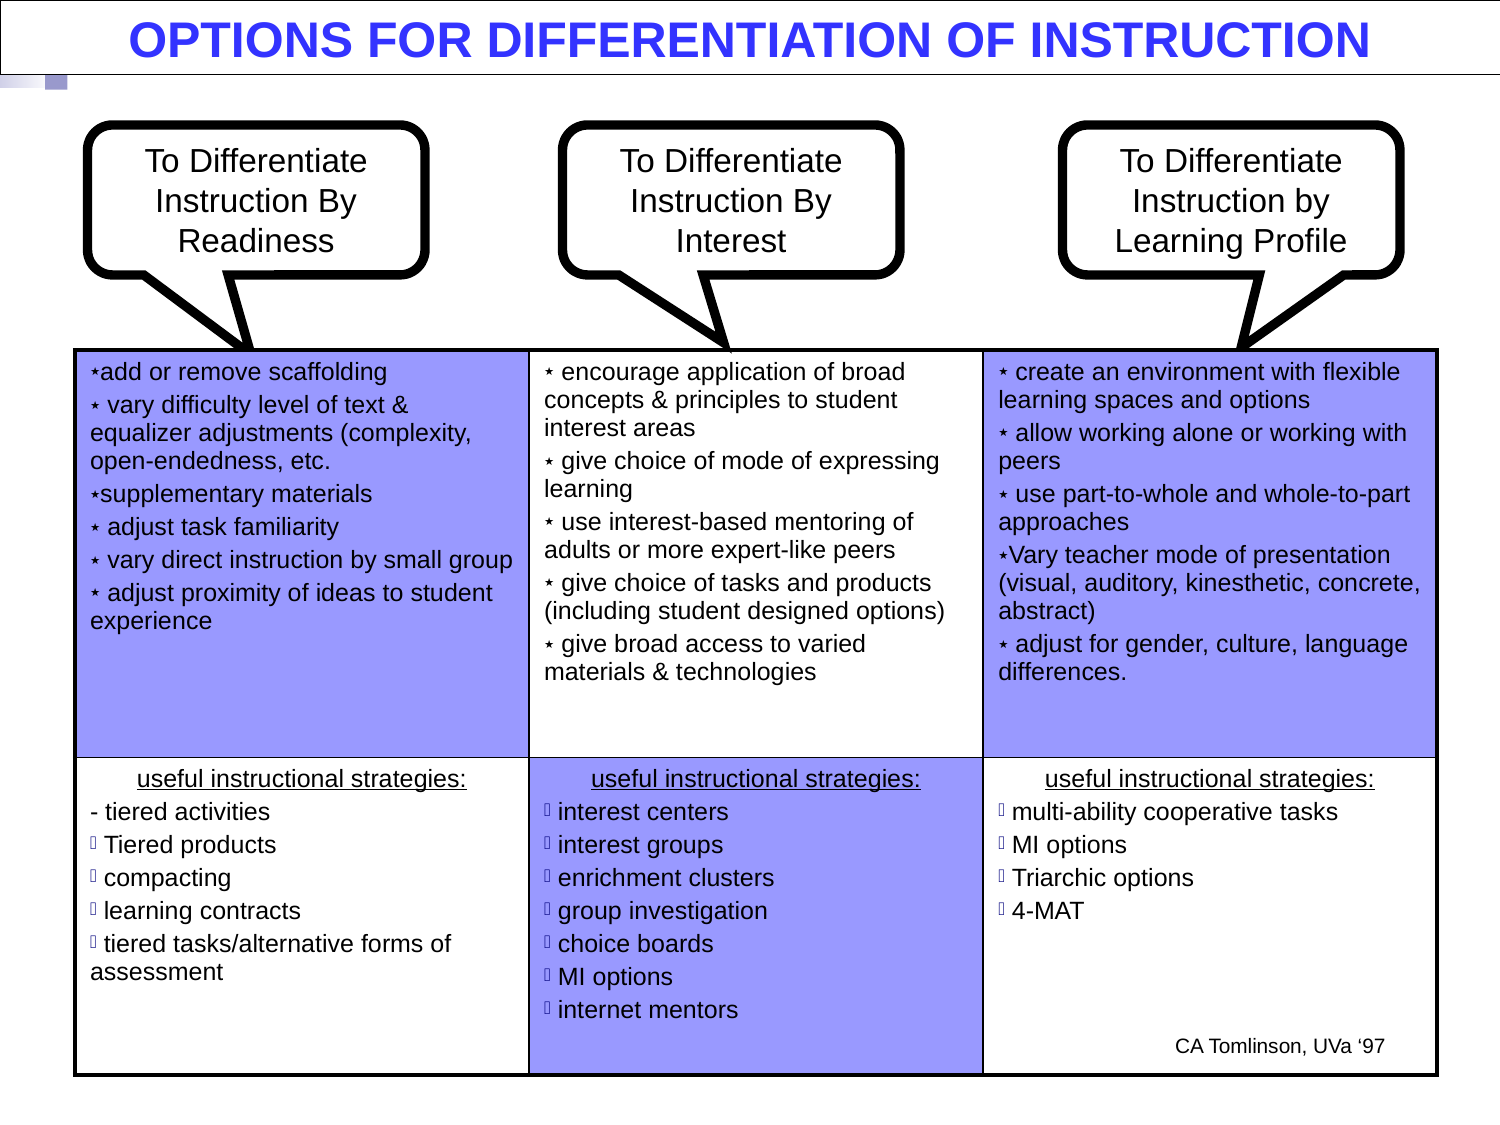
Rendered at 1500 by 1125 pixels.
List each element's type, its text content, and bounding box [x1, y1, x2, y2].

table_cell useful instructional strategies: interest centers interest groups enrichment clusters group investigation choice boards MI options internet mentors [530, 758, 982, 1073]
text_box To Differentiate Instruction by Learning Profile [1062, 124, 1401, 348]
text_box To Differentiate Instruction By Readiness [87, 124, 426, 348]
table_header encourage application of broad concepts & principles to student interest areas give choice of mode of expressing learning use interest-based mentoring of adults or more expert-like peers give choice of tasks and products (including student designed options) give broad access to varied materials & technologies [530, 352, 982, 757]
table_header add or remove scaffolding vary difficulty level of text & equalizer adjustments (complexity, open-endedness, etc. supplementary materials adjust task familiarity vary direct instruction by small group adjust proximity of ideas to student experience [77, 352, 528, 757]
table_cell useful instructional strategies: - tiered activities Tiered products compacting learning contracts tiered tasks/alternative forms of assessment [77, 758, 528, 1073]
table_header create an environment with flexible learning spaces and options allow working alone or working with peers use part-to-whole and whole-to-part approaches Vary teacher mode of presentation (visual, auditory, kinesthetic, concrete, abstract) adjust for gender, culture, language differences. [984, 352, 1435, 757]
text_box OPTIONS FOR DIFFERENTIATION OF INSTRUCTION [0, 0, 1500, 75]
text_box To Differentiate Instruction By Interest [562, 124, 901, 343]
text_box CA Tomlinson, UVa ‘97 [1012, 1025, 1400, 1065]
table_cell useful instructional strategies: multi-ability cooperative tasks MI options Triarchic options 4-MAT [984, 758, 1435, 1073]
